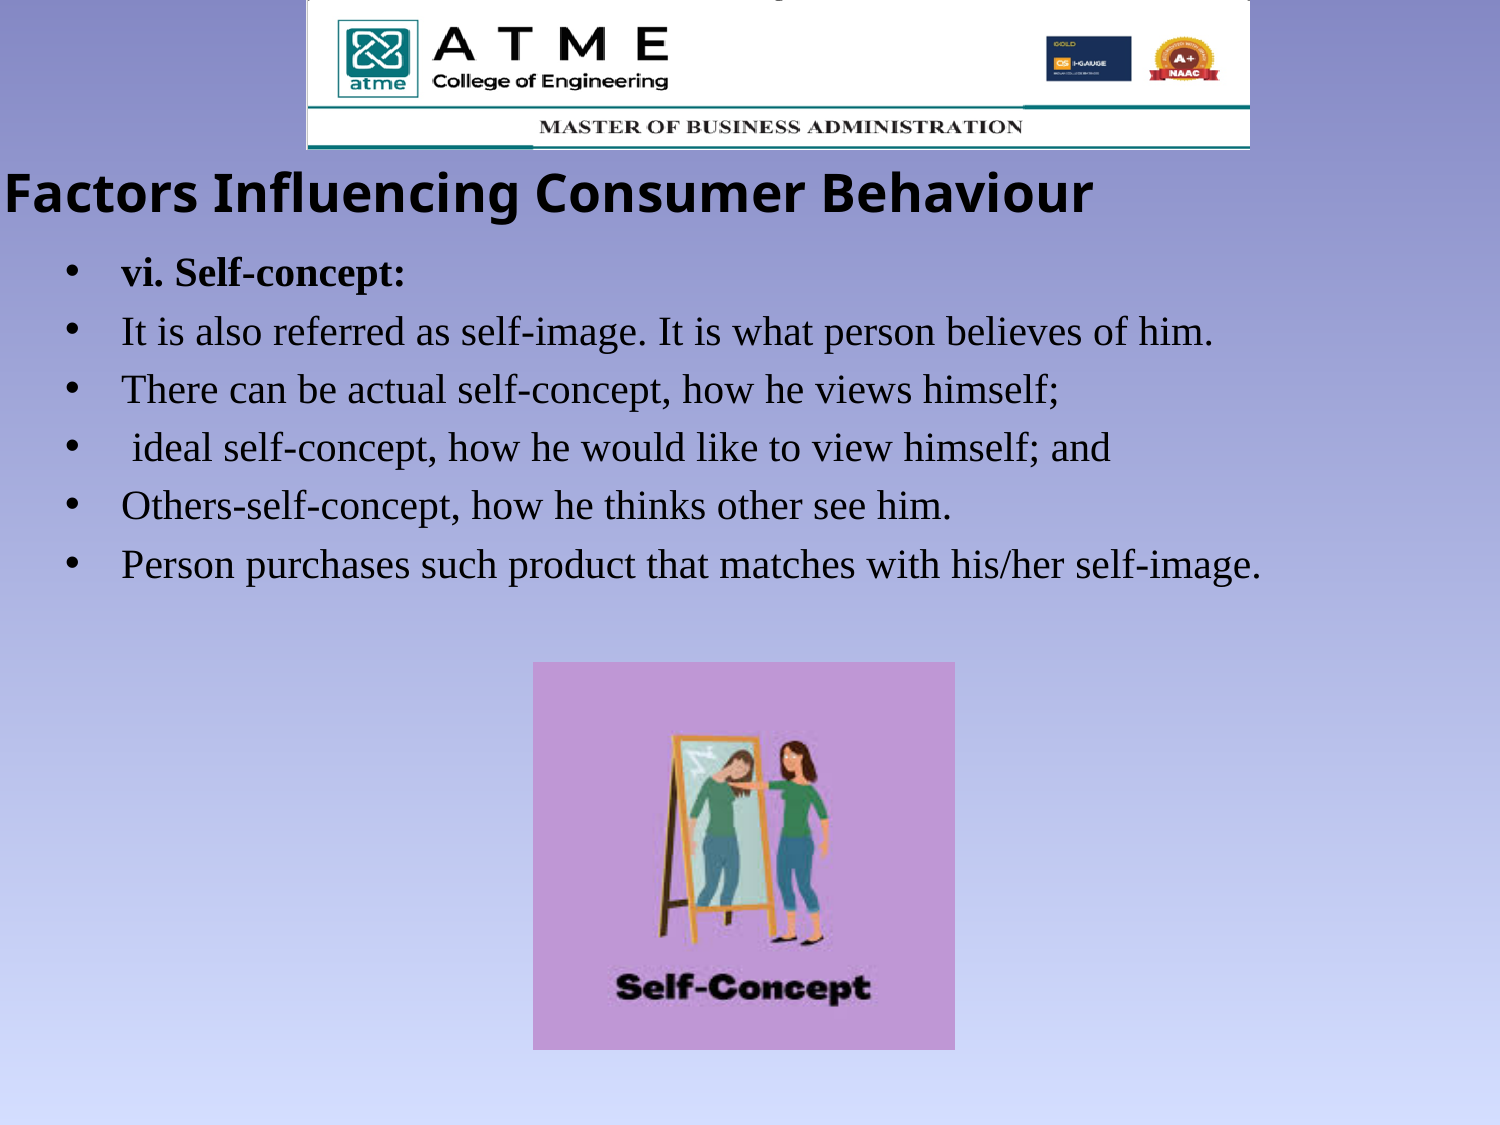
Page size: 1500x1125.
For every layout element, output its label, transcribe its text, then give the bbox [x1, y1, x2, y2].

picture [533, 662, 955, 1051]
list vi. Self-concept: It is also referred as self-image. It is what person believes of him. There can be actual self-concept, how he views himself; ideal self-concept, how he would like to view himself; and Others-self-concept, how he thinks other see him. Person purchases such product that matches with his/her self-image. [50, 237, 1438, 1088]
picture [306, 0, 1250, 150]
title Factors Influencing Consumer Behaviour [0, 151, 1225, 232]
